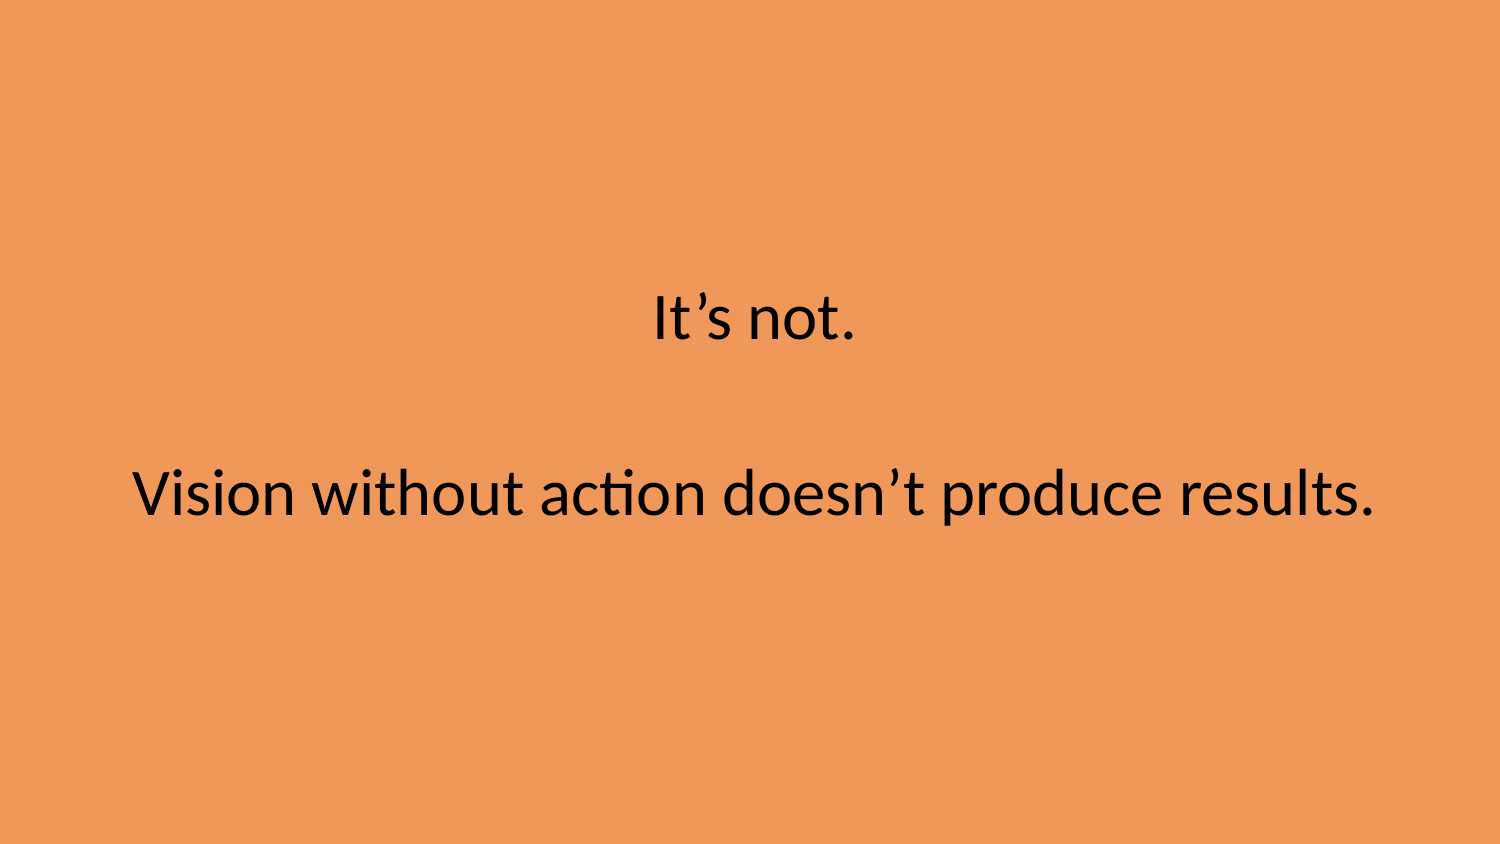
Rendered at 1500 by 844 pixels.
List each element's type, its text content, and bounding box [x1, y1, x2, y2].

list It’s not. Vision without action doesn’t produce results. [84, 274, 1426, 417]
